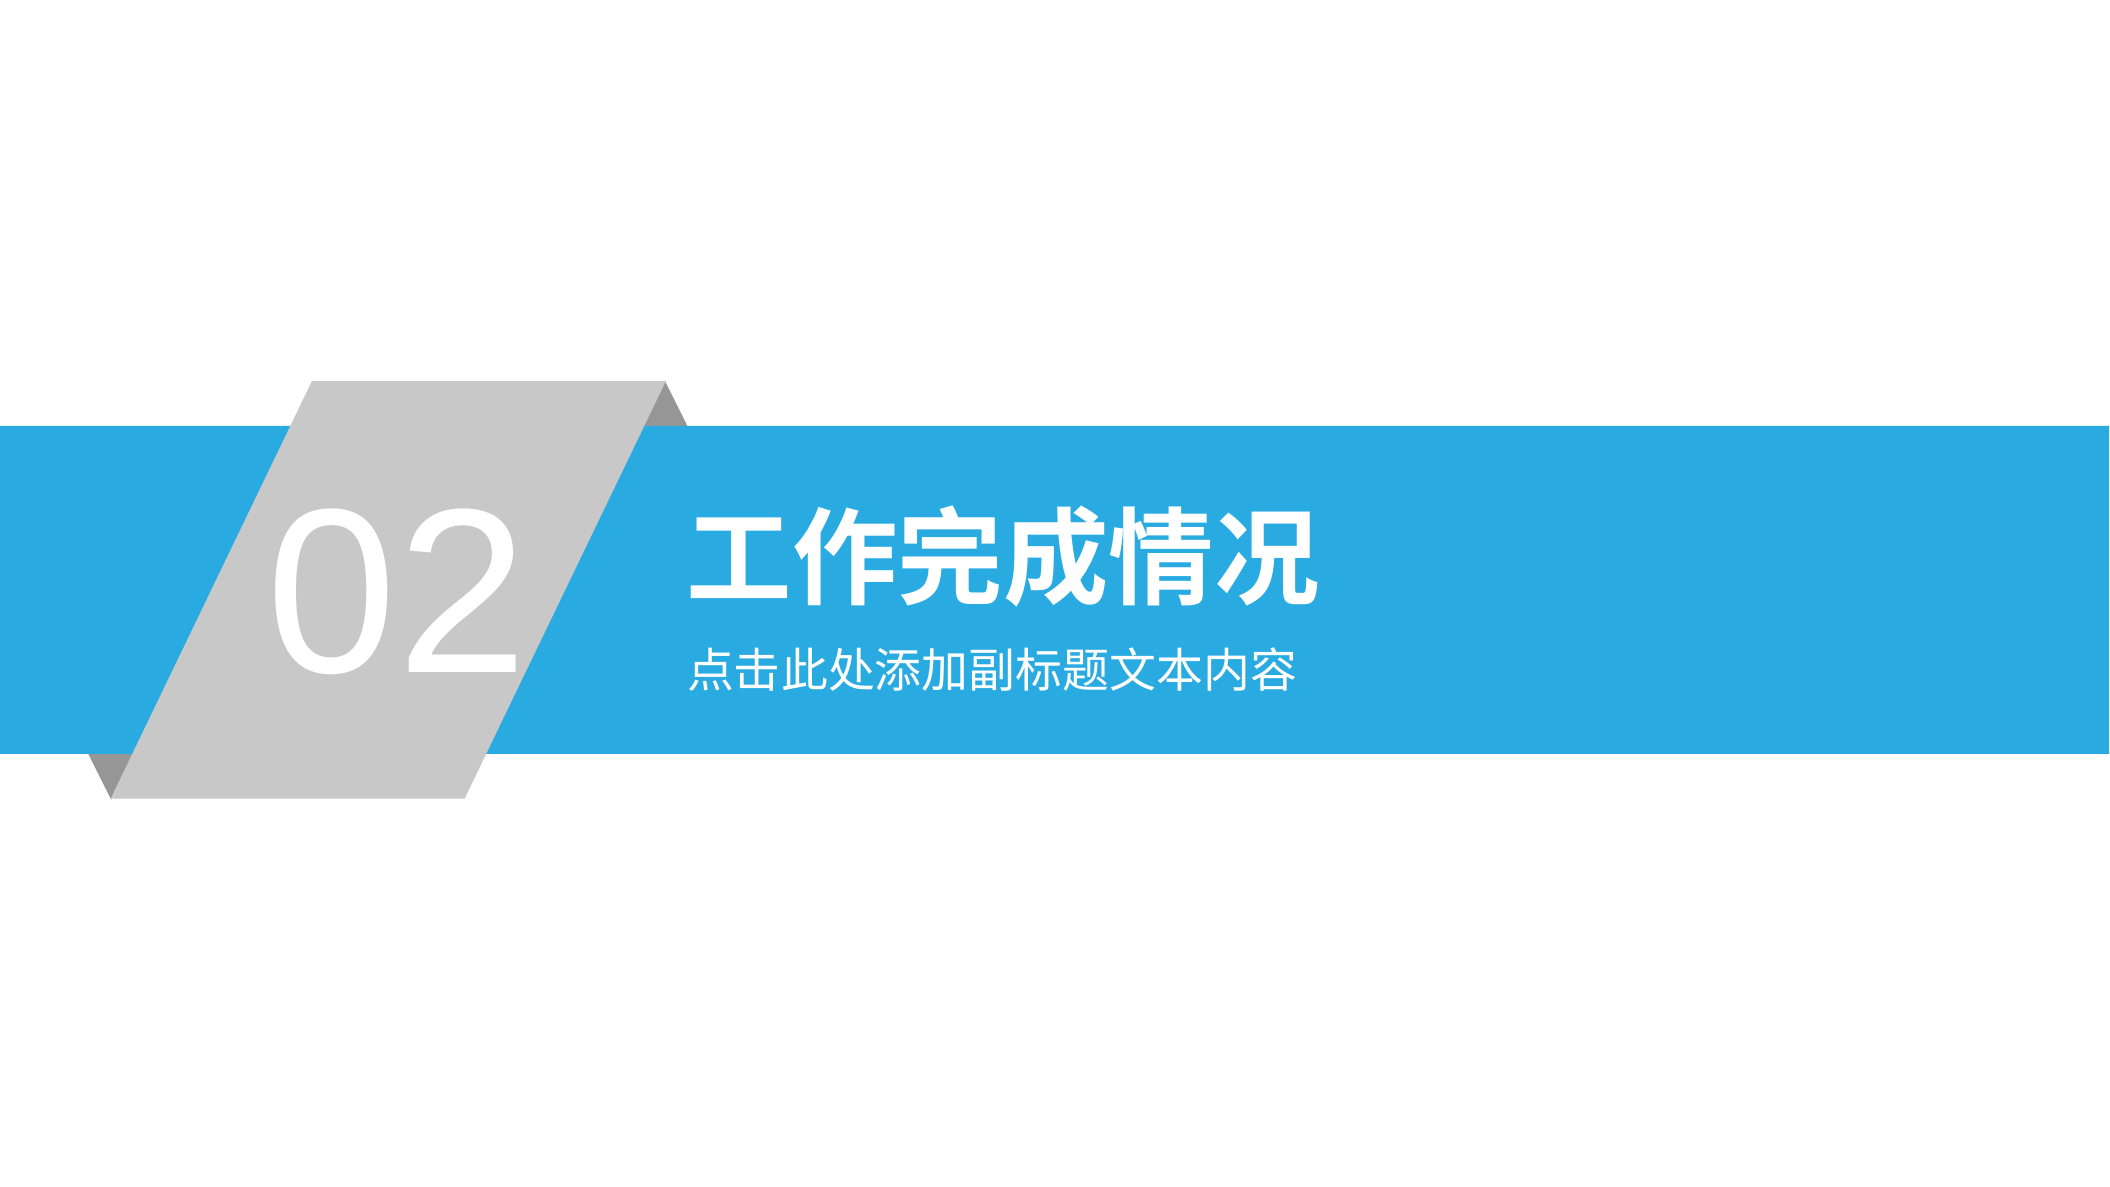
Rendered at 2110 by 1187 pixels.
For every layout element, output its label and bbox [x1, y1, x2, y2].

text_box [0, 380, 2110, 800]
